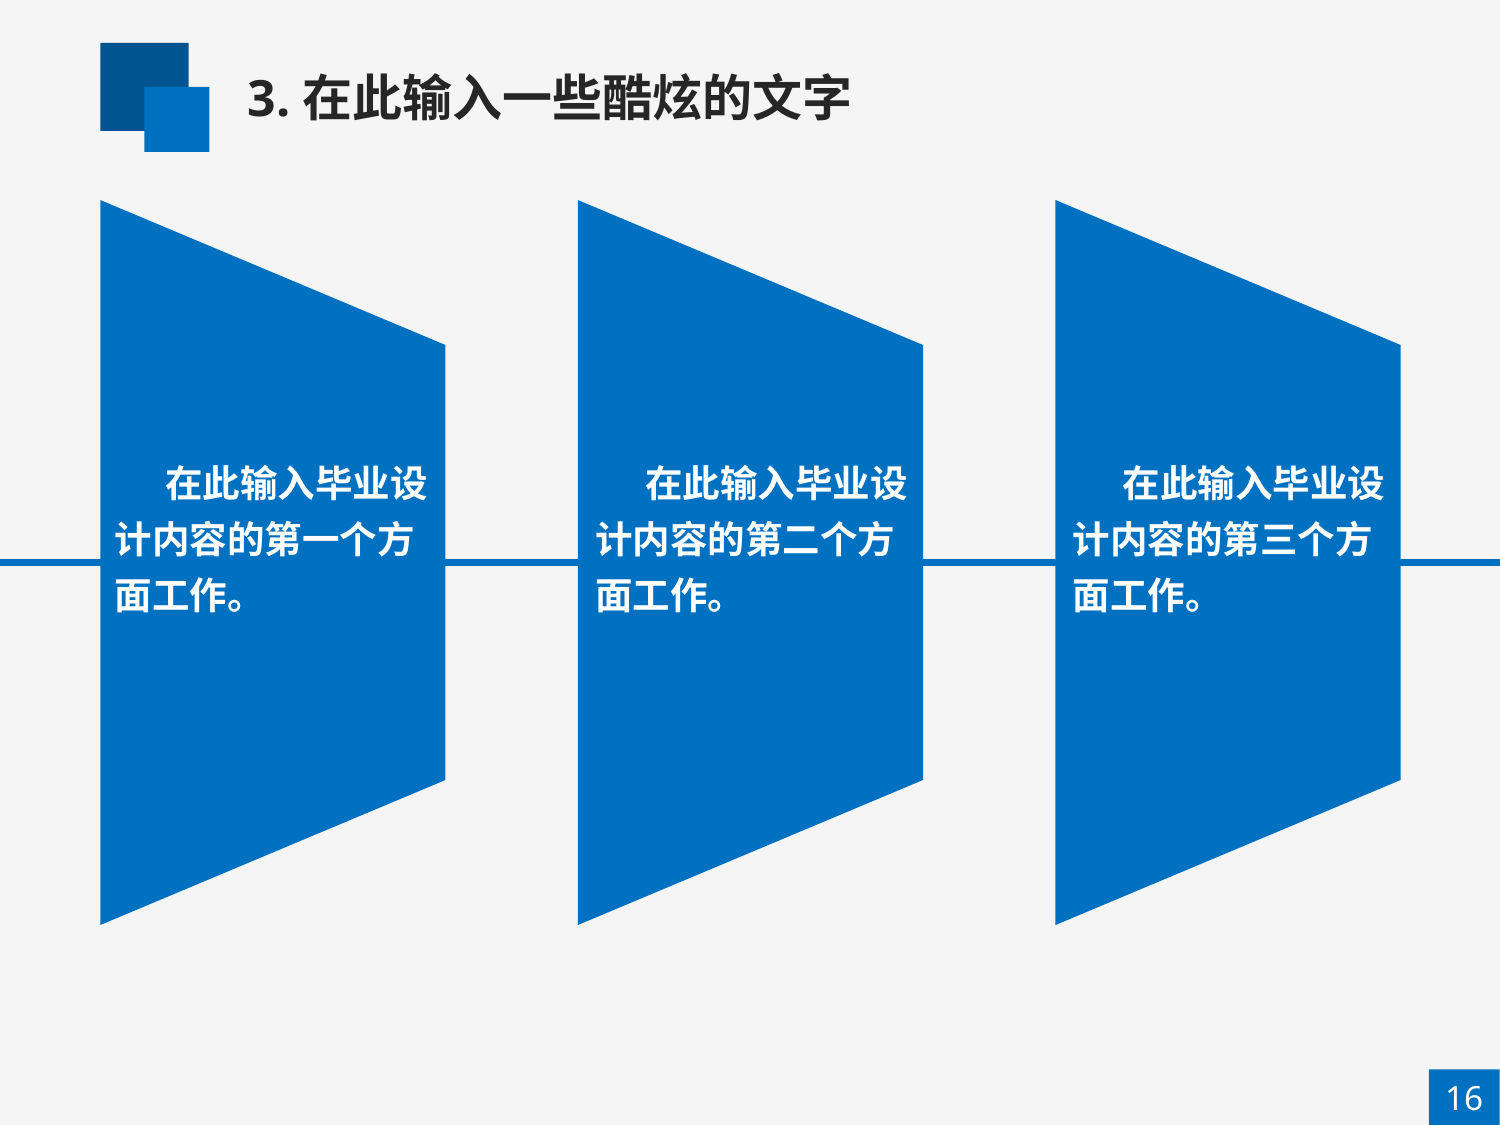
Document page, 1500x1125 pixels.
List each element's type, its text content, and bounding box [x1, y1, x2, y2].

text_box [1055, 199, 1401, 926]
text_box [577, 199, 924, 926]
text_box 3.在此输入一些酷炫的文字 [232, 59, 1400, 135]
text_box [100, 42, 210, 152]
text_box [100, 199, 446, 926]
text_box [200, 1069, 1500, 1125]
